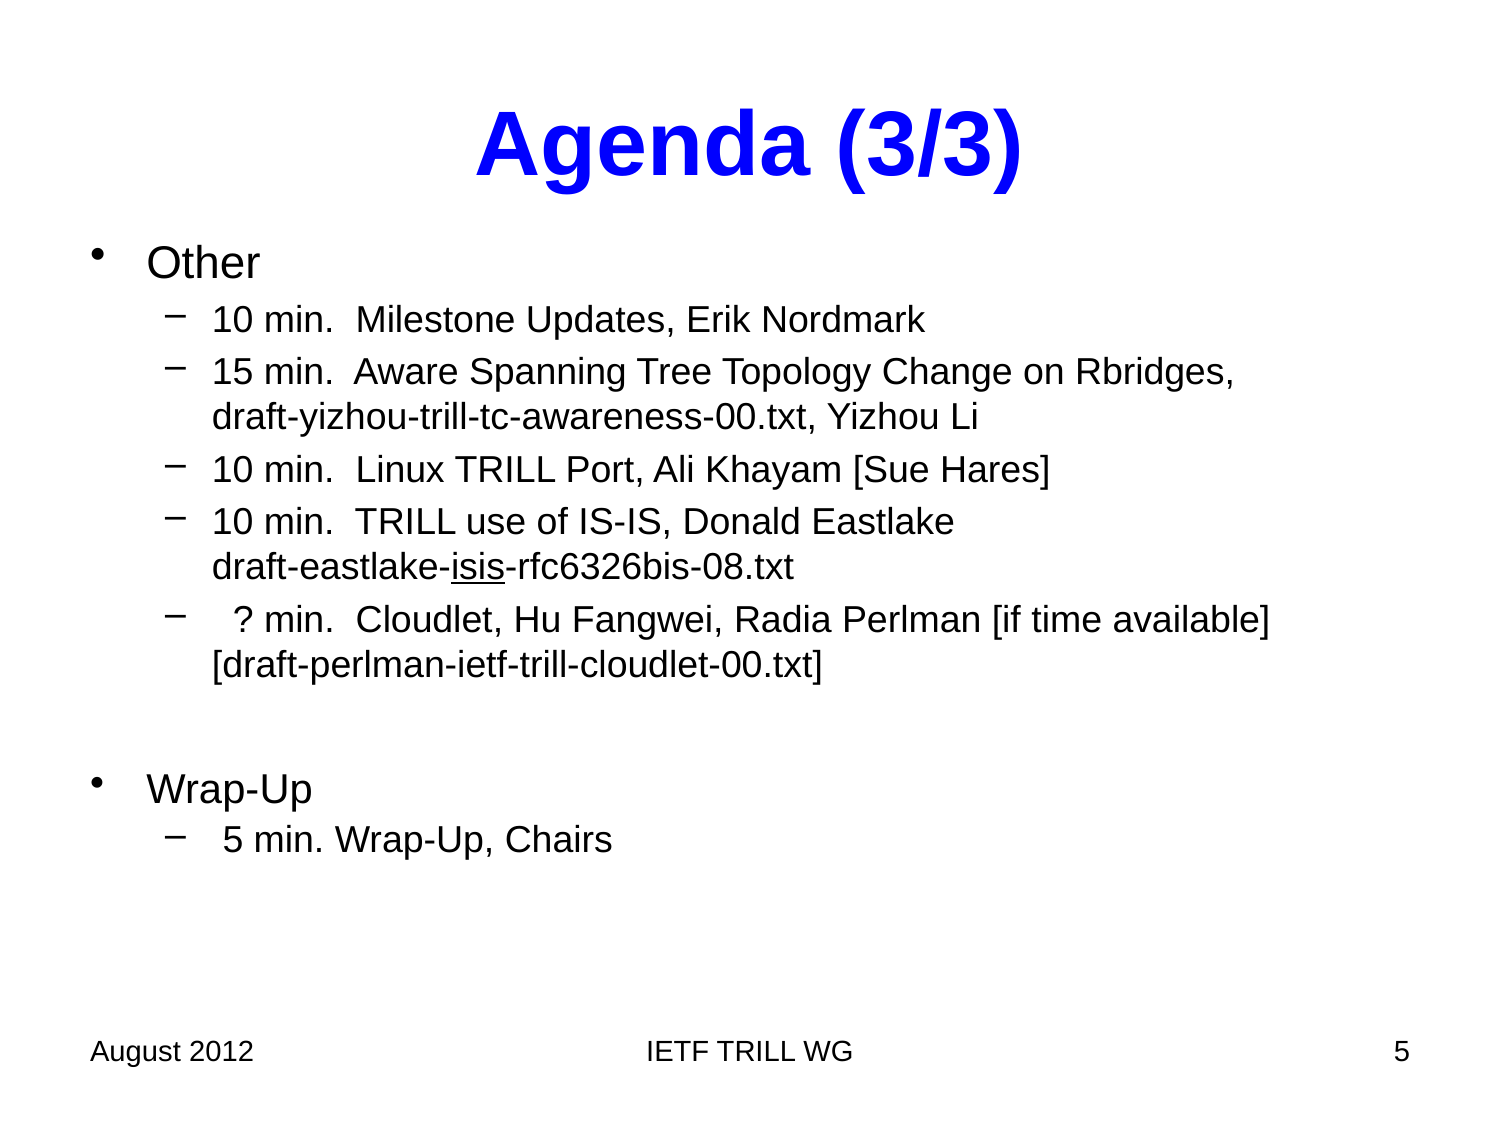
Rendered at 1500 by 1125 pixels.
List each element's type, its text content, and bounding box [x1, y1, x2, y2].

title Agenda (3/3) [75, 45, 1425, 224]
list Other 10 min. Milestone Updates, Erik Nordmark 15 min. Aware Spanning Tree Topology Change on Rbridges, draft-yizhou-trill-tc-awareness-00.txt, Yizhou Li 10 min. Linux TRILL Port, Ali Khayam [Sue Hares] 10 min. TRILL use of IS-IS, Donald Eastlake draft-eastlake-isis-rfc6326bis-08.txt ? min. Cloudlet, Hu Fangwei, Radia Perlman [if time available] [draft-perlman-ietf-trill-cloudlet-00.txt] Wrap-Up 5 min. Wrap-Up, Chairs [75, 224, 1425, 1005]
footer IETF TRILL WG [512, 1024, 988, 1103]
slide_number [74, 1024, 426, 1103]
slide_number 5 [1074, 1024, 1426, 1103]
